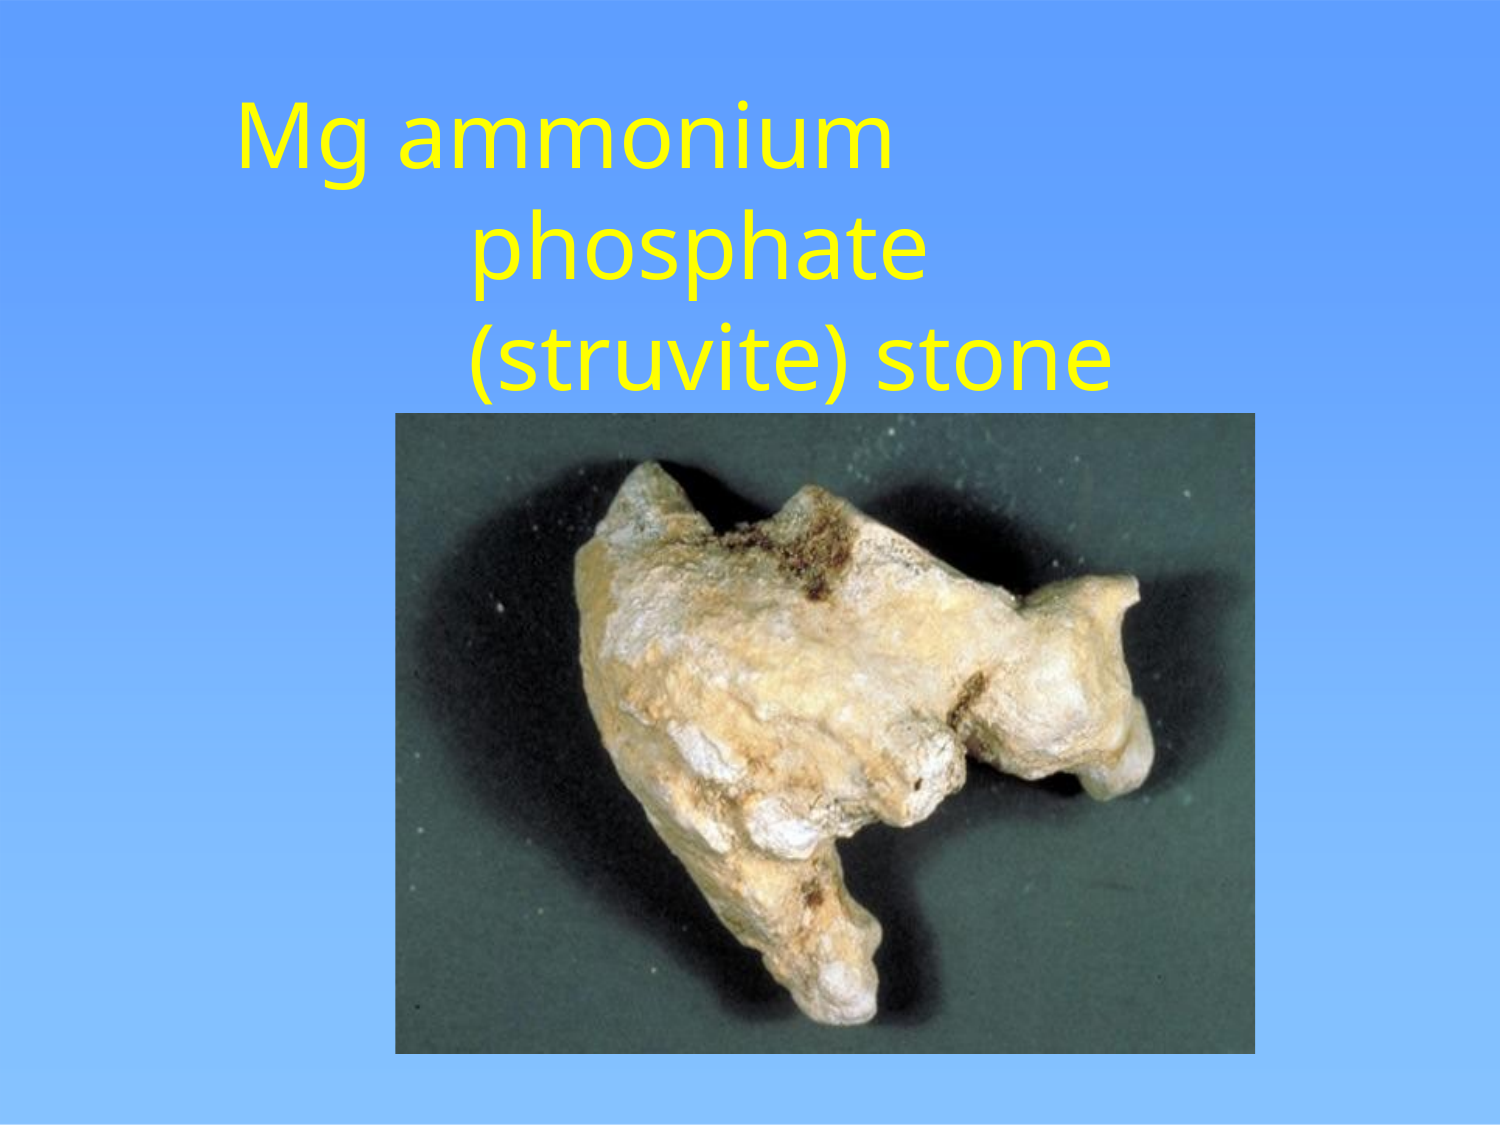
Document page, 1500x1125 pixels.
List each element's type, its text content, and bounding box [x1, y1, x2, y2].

picture [0, 0, 1500, 1125]
text_box [395, 413, 1256, 1054]
title Mg ammonium phosphate (struvite) stone [231, 75, 1319, 409]
